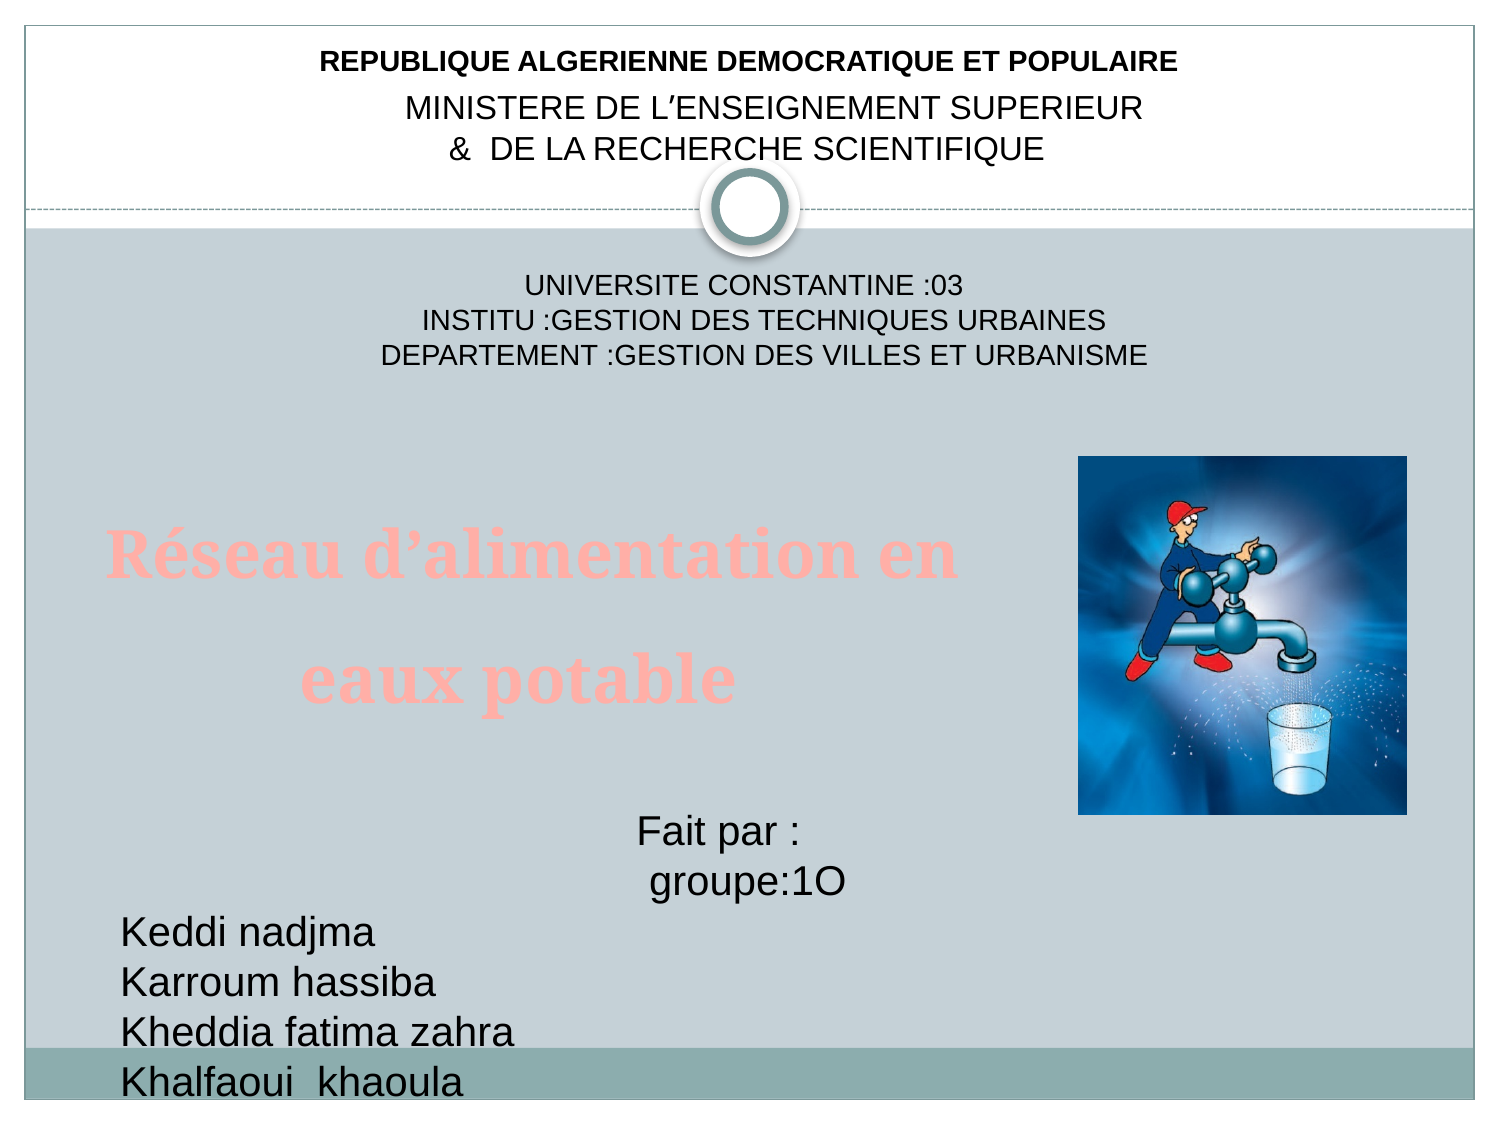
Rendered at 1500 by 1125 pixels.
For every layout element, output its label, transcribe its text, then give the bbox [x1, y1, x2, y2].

text_box Réseau d’alimentation en eaux potable [0, 503, 1067, 734]
text_box REPUBLIQUE ALGERIENNE DEMOCRATIQUE ET POPULAIRE MINISTERE DE L’ENSEIGNEMENT SUPERIEUR & DE LA RECHERCHE SCIENTIFIQUE [304, 35, 1243, 175]
text_box UNIVERSITE CONSTANTINE :03 INSTITU :GESTION DES TECHNIQUES URBAINES DEPARTEMENT :GESTION DES VILLES ET URBANISME [307, 258, 1173, 379]
picture [1077, 456, 1407, 815]
text_box Fait par : groupe:1O Keddi nadjma Karroum hassiba Kheddia fatima zahra Khalfaoui khaoula [105, 796, 1418, 1112]
